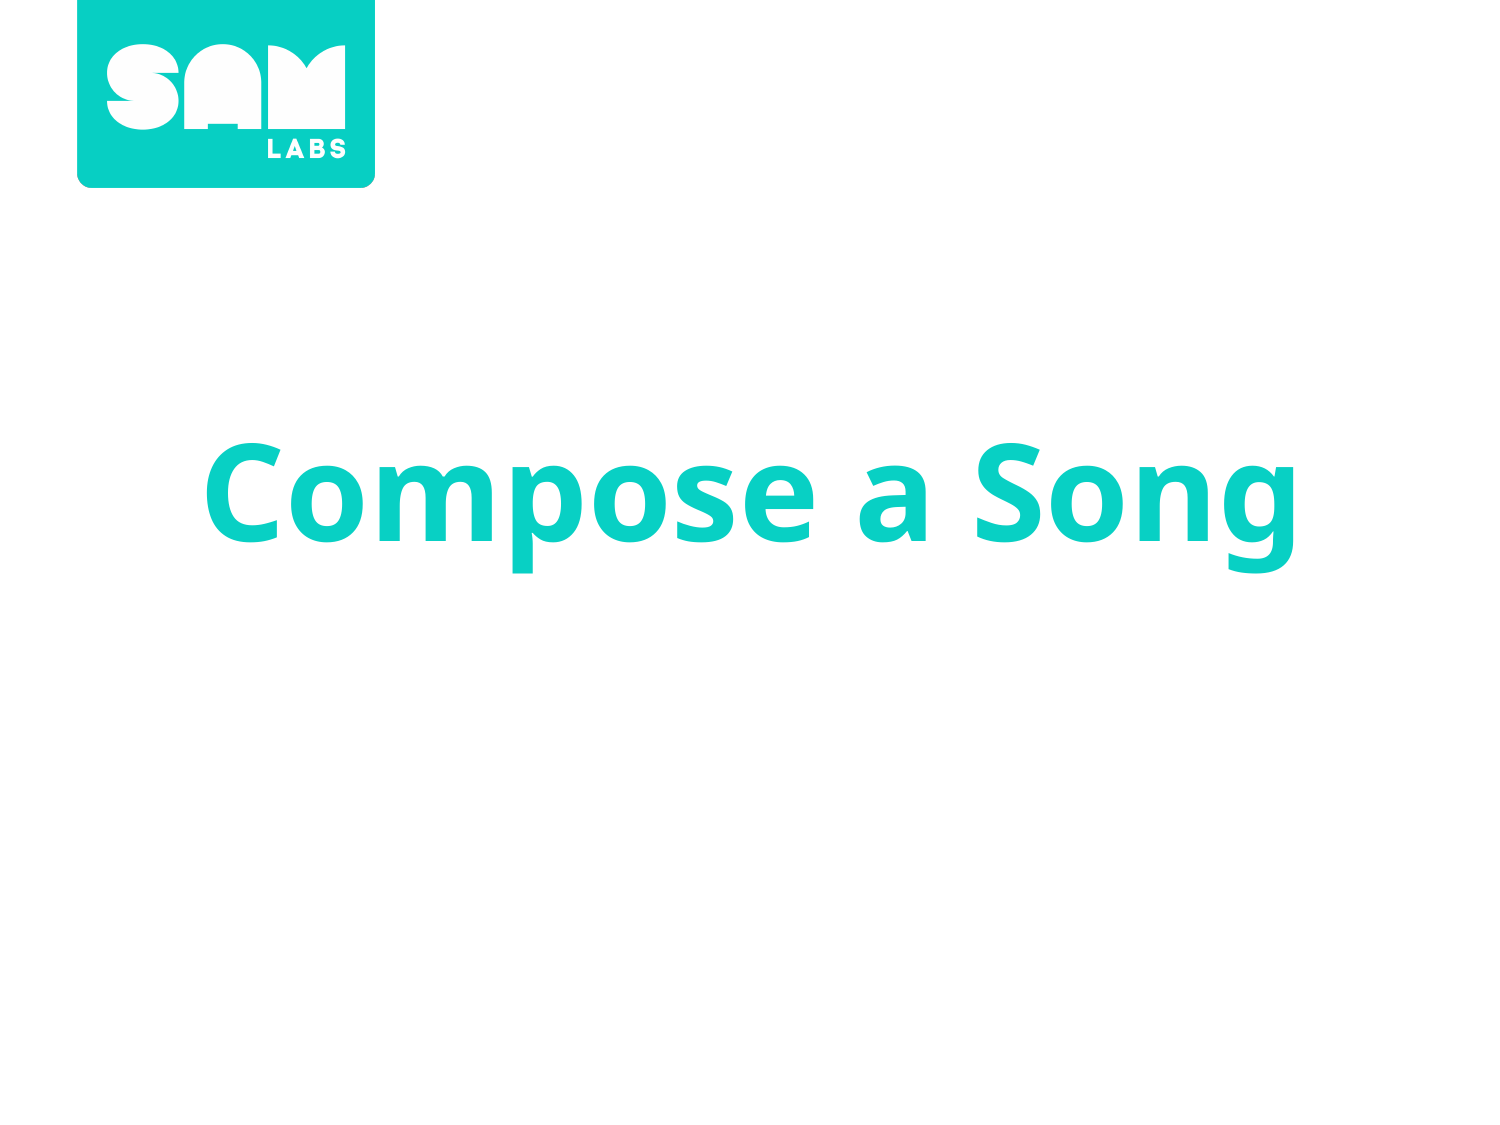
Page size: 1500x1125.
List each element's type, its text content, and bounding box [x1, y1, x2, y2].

picture [0, 0, 375, 189]
text_box Compose a Song [83, 401, 1421, 789]
